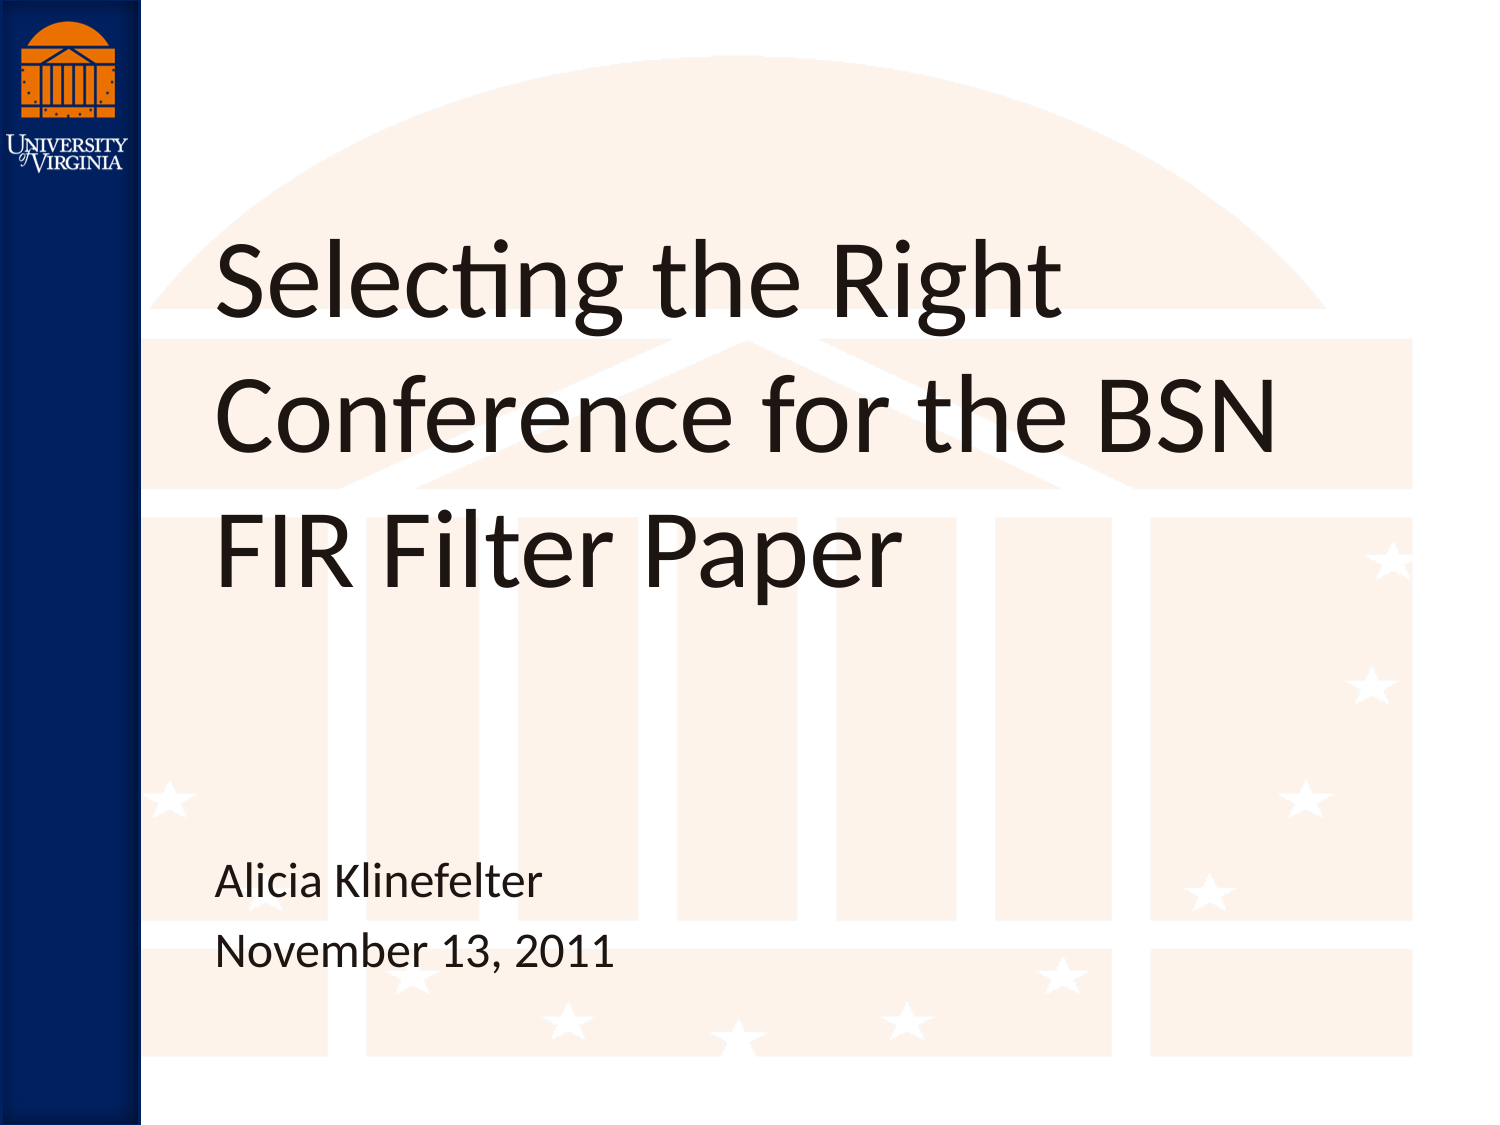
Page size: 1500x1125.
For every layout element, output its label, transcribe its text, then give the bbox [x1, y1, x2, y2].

picture [0, 0, 141, 1125]
subtitle Alicia Klinefelter November 13, 2011 [199, 839, 1215, 1050]
title Selecting the Right Conference for the BSN FIR Filter Paper [199, 107, 1387, 618]
